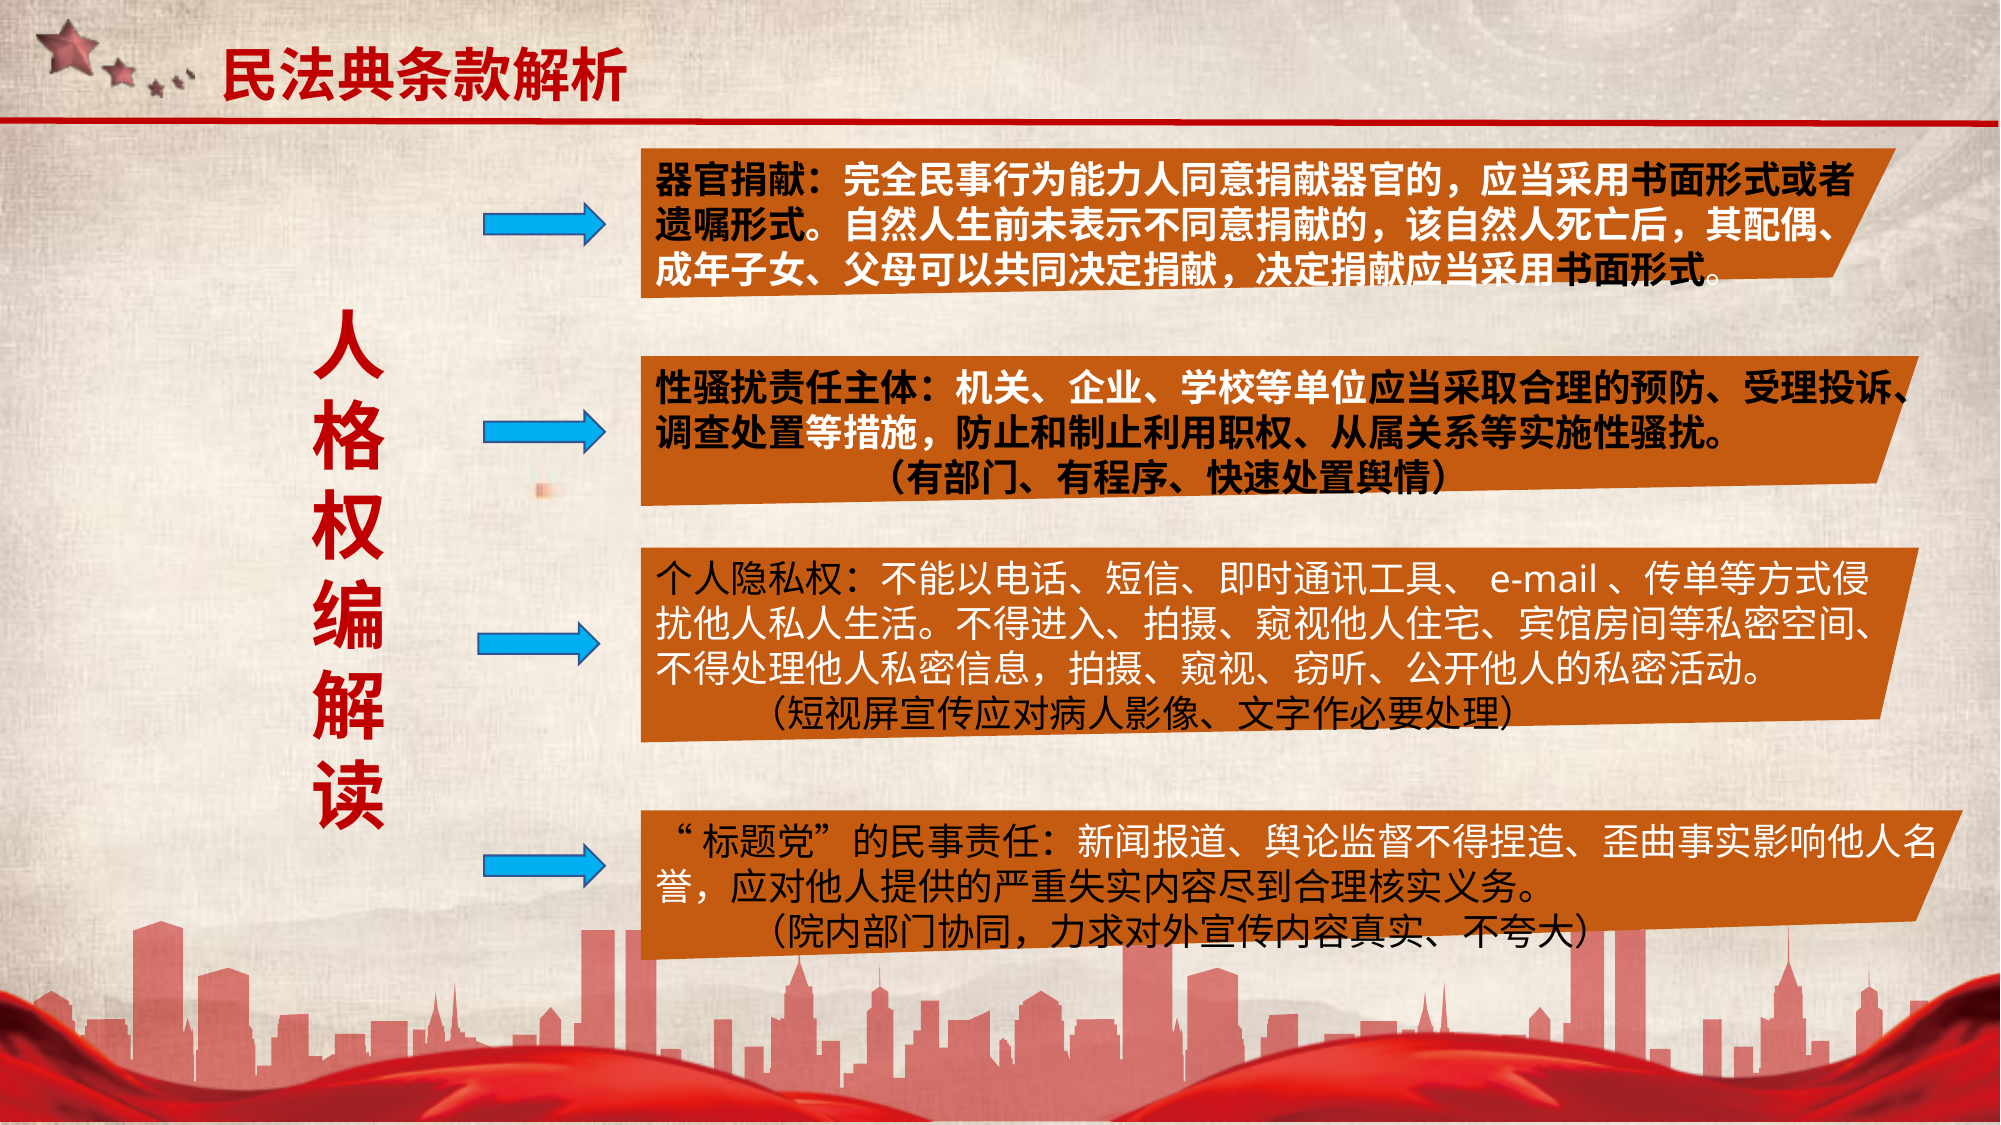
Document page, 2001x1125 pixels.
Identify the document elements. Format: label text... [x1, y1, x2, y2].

picture [0, 0, 2000, 1125]
text_box 民法典条款解析 [209, 11, 911, 114]
text_box 性骚扰责任主体：机关、企业、学校等单位应当采取合理的预防、受理投诉、调查处置等措施，防止和制止利用职权、从属关系等实施性骚扰。 （有部门、有程序、快速处置舆情） [640, 356, 1919, 506]
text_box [0, 120, 1999, 124]
text_box [483, 842, 607, 889]
text_box [483, 408, 607, 455]
text_box [483, 201, 607, 247]
text_box 器官捐献：完全民事行为能力人同意捐献器官的，应当采用书面形式或者遗嘱形式。自然人生前未表示不同意捐献的，该自然人死亡后，其配偶、成年子女、父母可以共同决定捐献，决定捐献应当采用书面形式。 [640, 148, 1897, 299]
text_box “标题党”的民事责任：新闻报道、舆论监督不得捏造、歪曲事实影响他人名誉，应对他人提供的严重失实内容尽到合理核实义务。 （院内部门协同，力求对外宣传内容真实、不夸大） [640, 810, 1963, 961]
text_box 人格权编解读 [296, 291, 444, 847]
text_box [477, 620, 601, 667]
text_box 个人隐私权：不能以电话、短信、即时通讯工具、e-mail、传单等方式侵扰他人私人生活。不得进入、拍摄、窥视他人住宅、宾馆房间等私密空间、不得处理他人私密信息，拍摄、窥视、窃听、公开他人的私密活动。 （短视屏宣传应对病人影像、文字作必要处理） [640, 547, 1919, 743]
